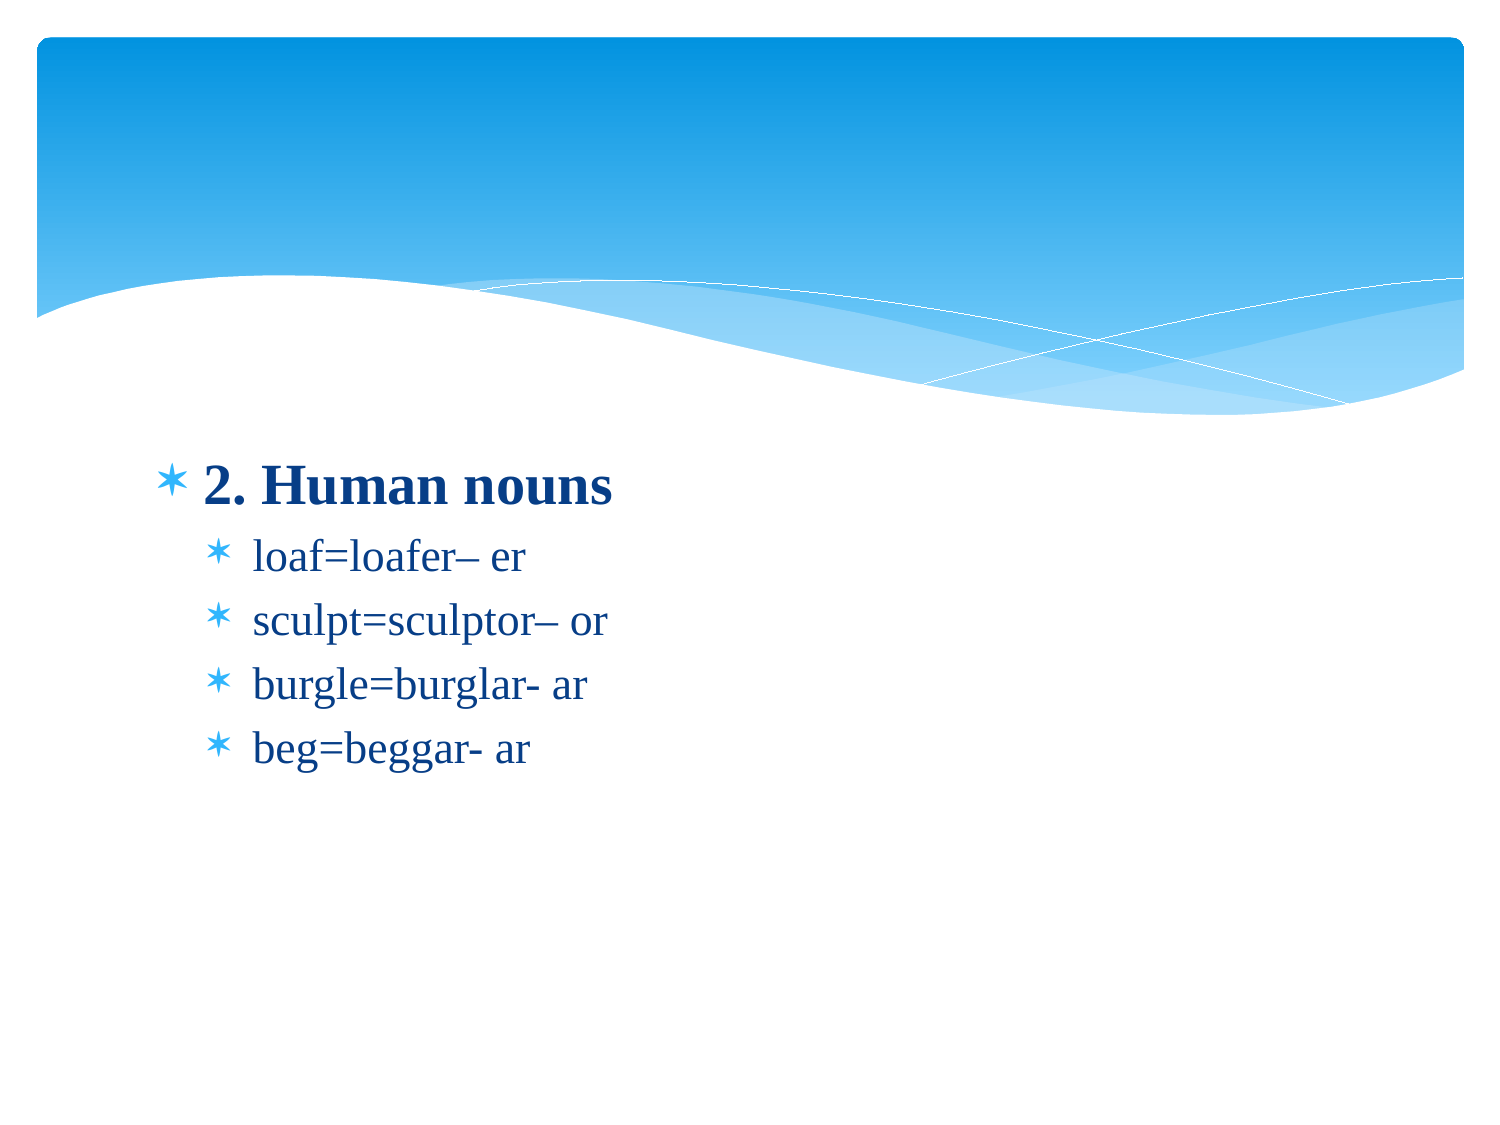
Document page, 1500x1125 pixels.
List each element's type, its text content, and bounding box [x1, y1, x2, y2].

list 2. Human nouns loaf=loafer– er sculpt=sculptor– or burgle=burglar- ar beg=beggar- ar [143, 438, 1359, 1005]
